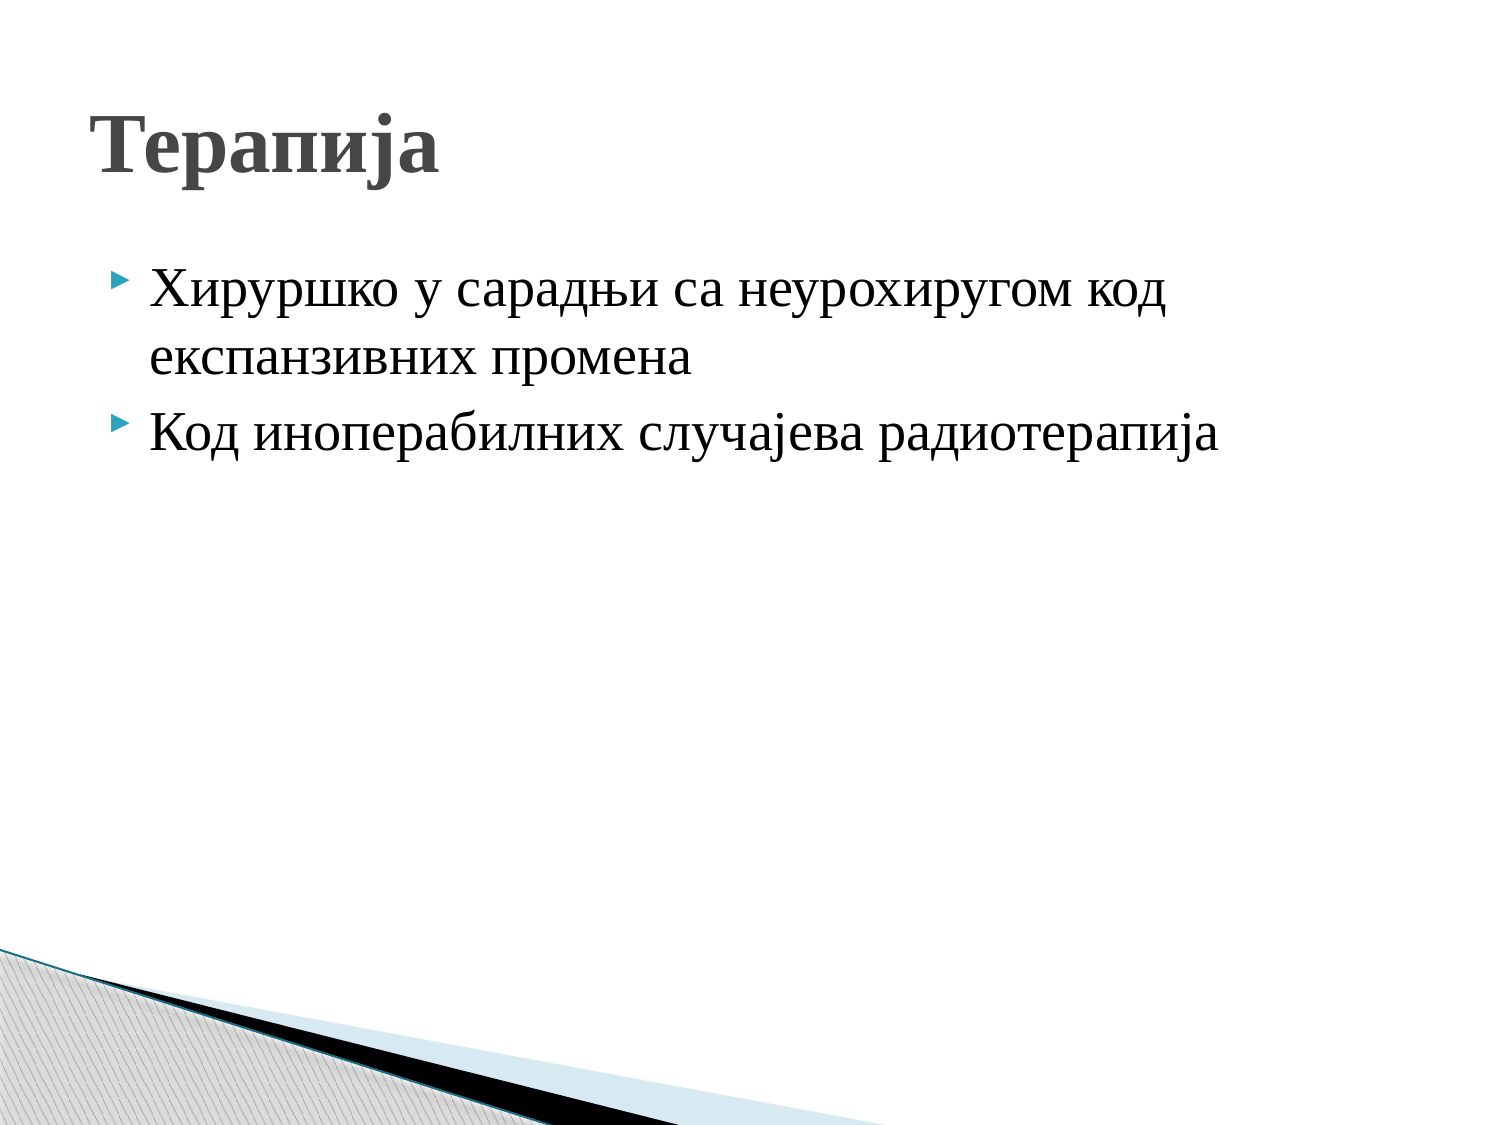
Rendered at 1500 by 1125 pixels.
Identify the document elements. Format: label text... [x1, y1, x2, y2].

list Хируршко у сарадњи са неурохиругом код експанзивних промена Код иноперабилних случајева радиотерапија [74, 242, 1426, 986]
title Терапија [75, 45, 1425, 233]
